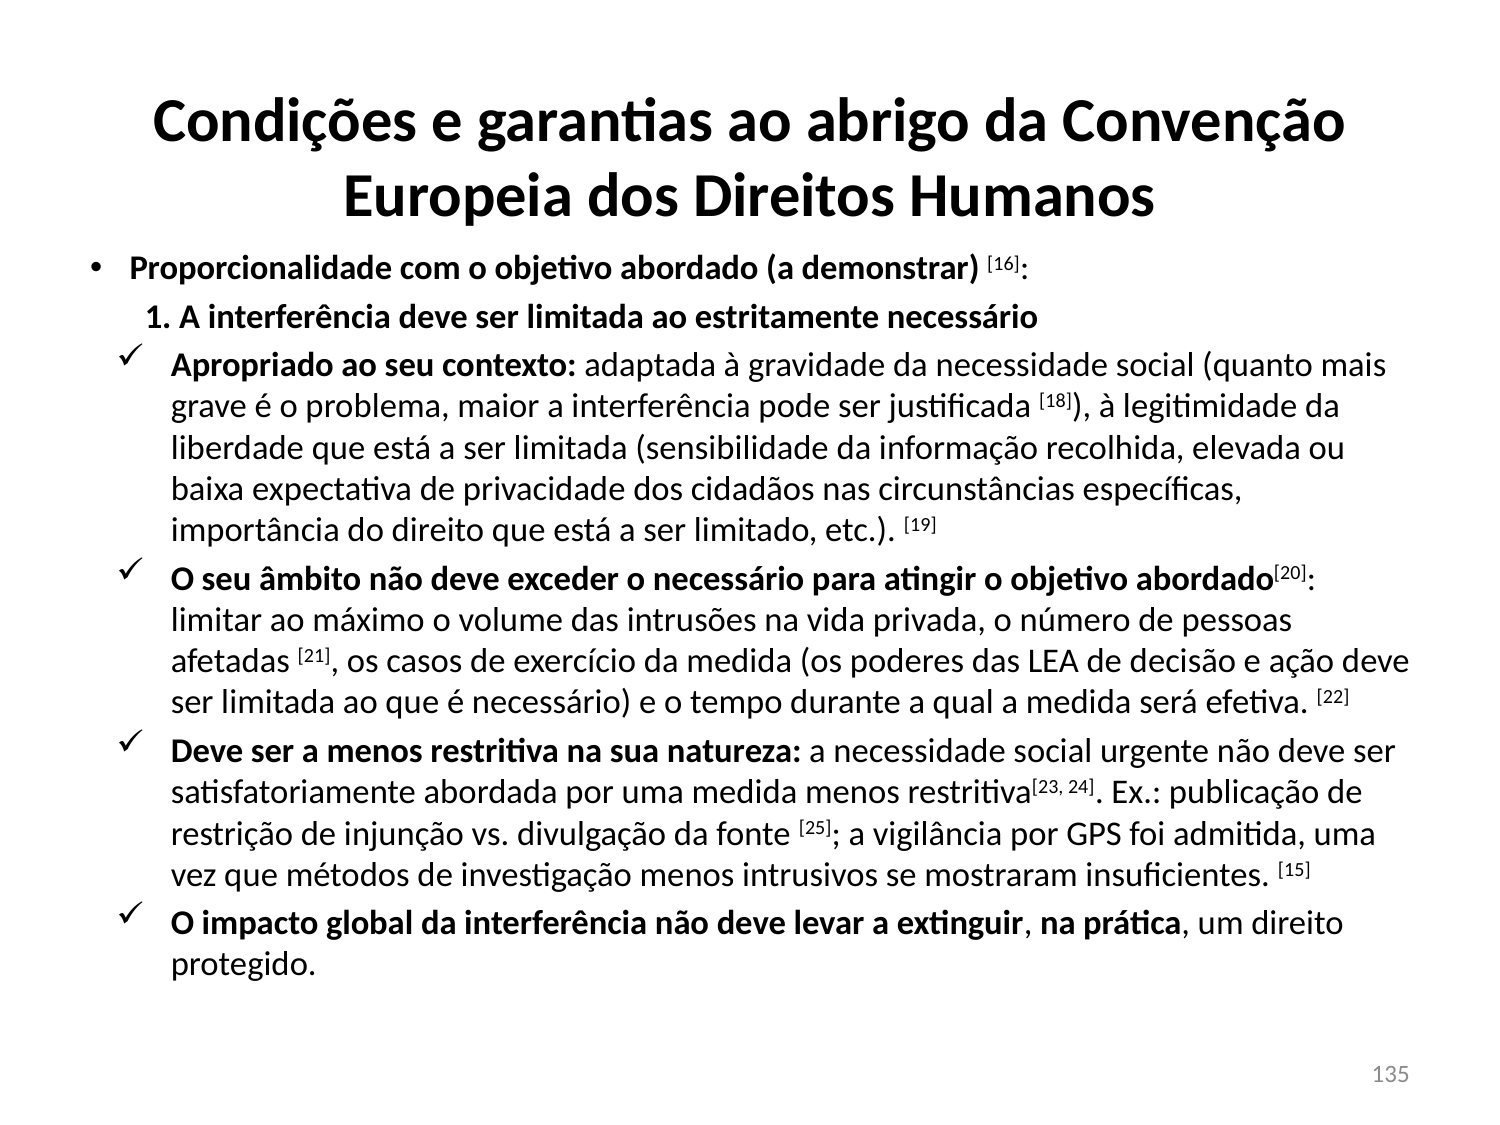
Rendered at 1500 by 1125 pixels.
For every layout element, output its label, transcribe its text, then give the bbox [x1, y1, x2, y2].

slide_number 135 [1074, 1042, 1425, 1103]
list Proporcionalidade com o objetivo abordado (a demonstrar) [16]: 1. A interferência deve ser limitada ao estritamente necessário Apropriado ao seu contexto: adaptada à gravidade da necessidade social (quanto mais grave é o problema, maior a interferência pode ser justificada [18]), à legitimidade da liberdade que está a ser limitada (sensibilidade da informação recolhida, elevada ou baixa expectativa de privacidade dos cidadãos nas circunstâncias específicas, importância do direito que está a ser limitado, etc.). [19] O seu âmbito não deve exceder o necessário para atingir o objetivo abordado[20]: limitar ao máximo o volume das intrusões na vida privada, o número de pessoas afetadas [21], os casos de exercício da medida (os poderes das LEA de decisão e ação deve ser limitada ao que é necessário) e o tempo durante a qual a medida será efetiva. [22] Deve ser a menos restritiva na sua natureza: a necessidade social urgente não deve ser satisfatoriamente abordada por uma medida menos restritiva[23, 24]. Ex.: publicação de restrição de injunção vs. divulgação da fonte [25]; a vigilância por GPS foi admitida, uma vez que métodos de investigação menos intrusivos se mostraram insuficientes. [15] O impacto global da interferência não deve levar a extinguir, na prática, um direito protegido. [74, 263, 1426, 1063]
title Condições e garantias ao abrigo da Convenção Europeia dos Direitos Humanos [74, 44, 1426, 263]
